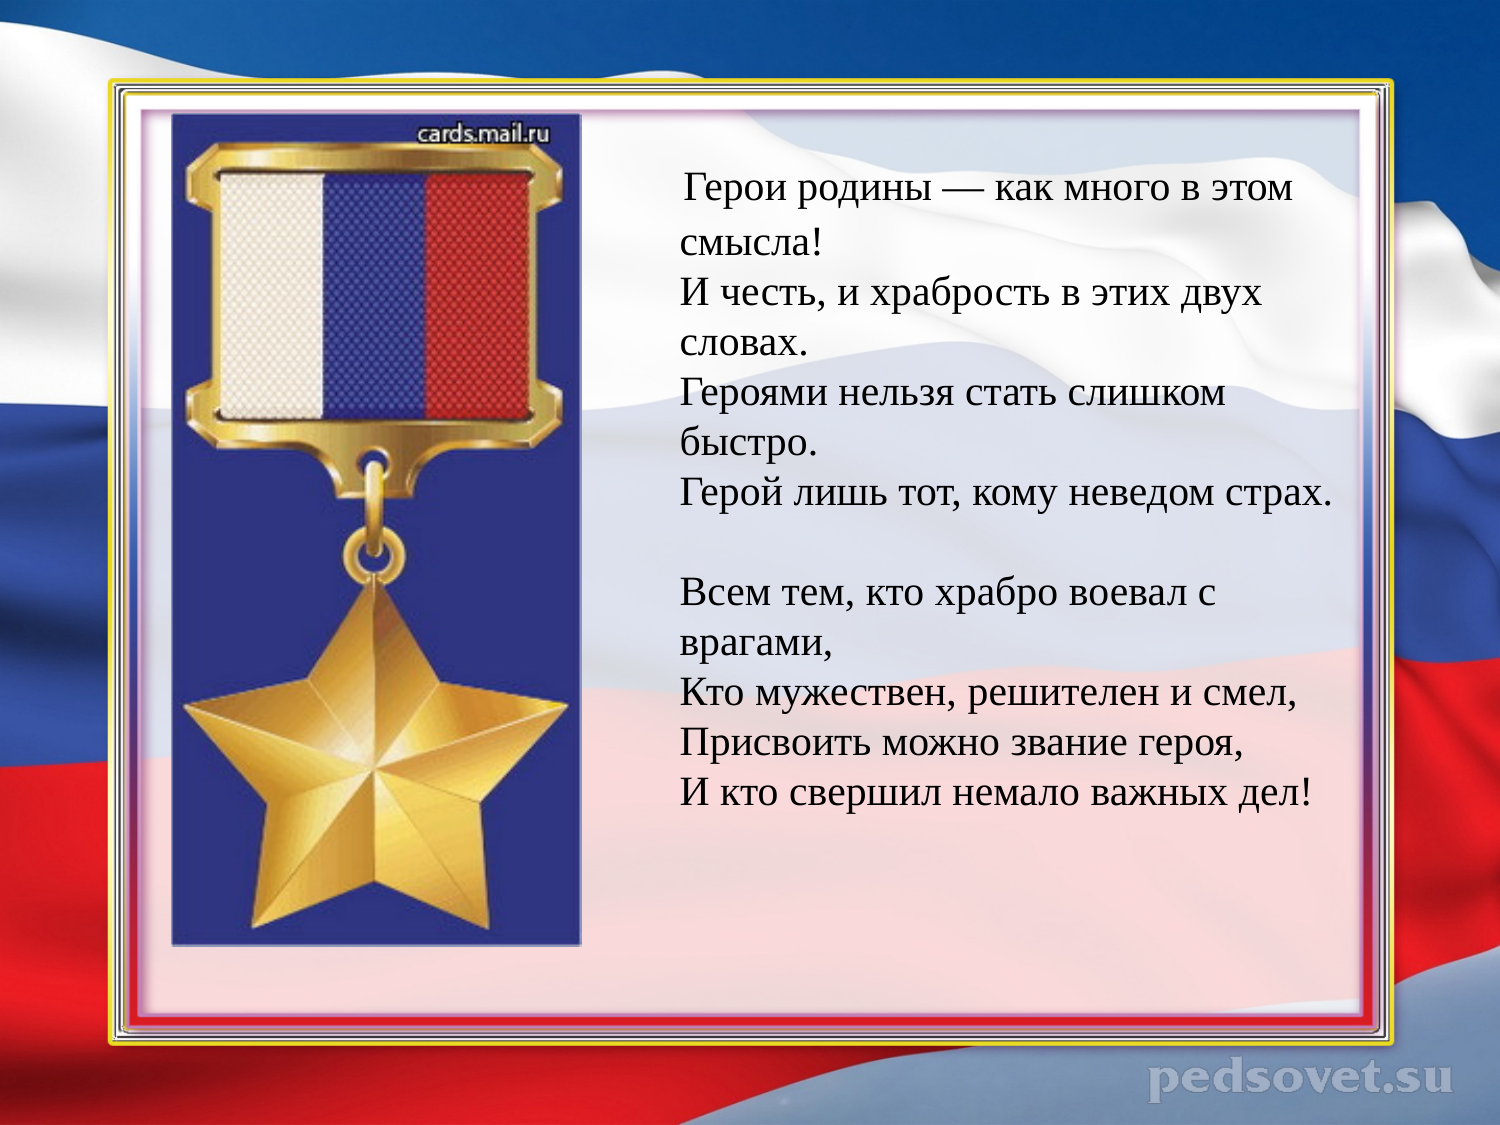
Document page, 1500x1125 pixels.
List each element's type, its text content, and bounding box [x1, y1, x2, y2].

picture [0, 0, 1500, 1125]
list Герои родины — как много в этом смысла! И честь, и храбрость в этих двух словах. Героями нельзя стать слишком быстро. Герой лишь тот, кому неведом страх. Всем тем, кто храбро воевал с врагами, Кто мужествен, решителен и смел, Присвоить можно звание героя, И кто свершил немало важных дел! [608, 126, 1365, 948]
